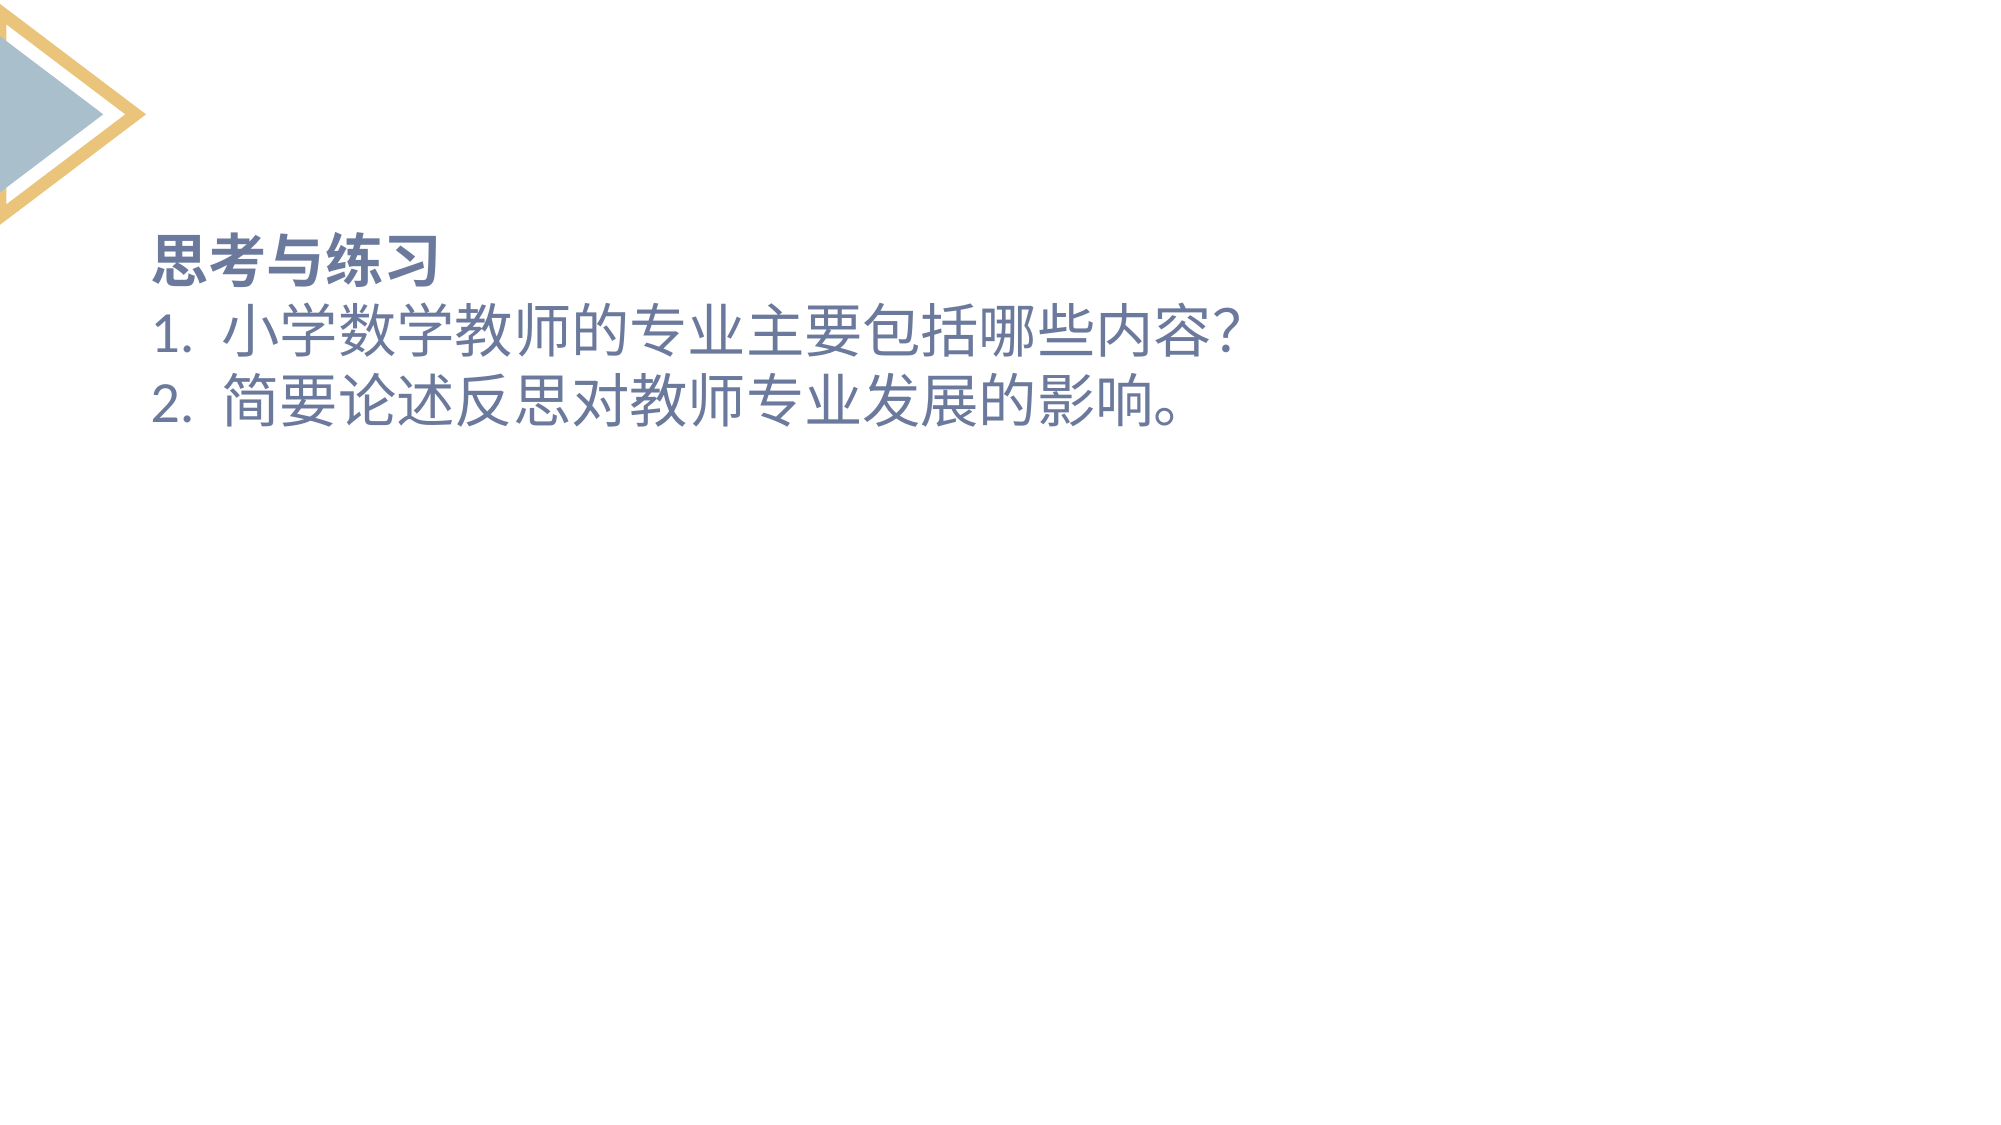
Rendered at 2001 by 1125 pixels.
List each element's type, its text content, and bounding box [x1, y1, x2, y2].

text_box [0, 10, 138, 219]
text_box [0, 34, 105, 194]
text_box 思考与练习 1. 小学数学教师的专业主要包括哪些内容？ 2. 简要论述反思对教师专业发展的影响。 [135, 216, 1887, 442]
